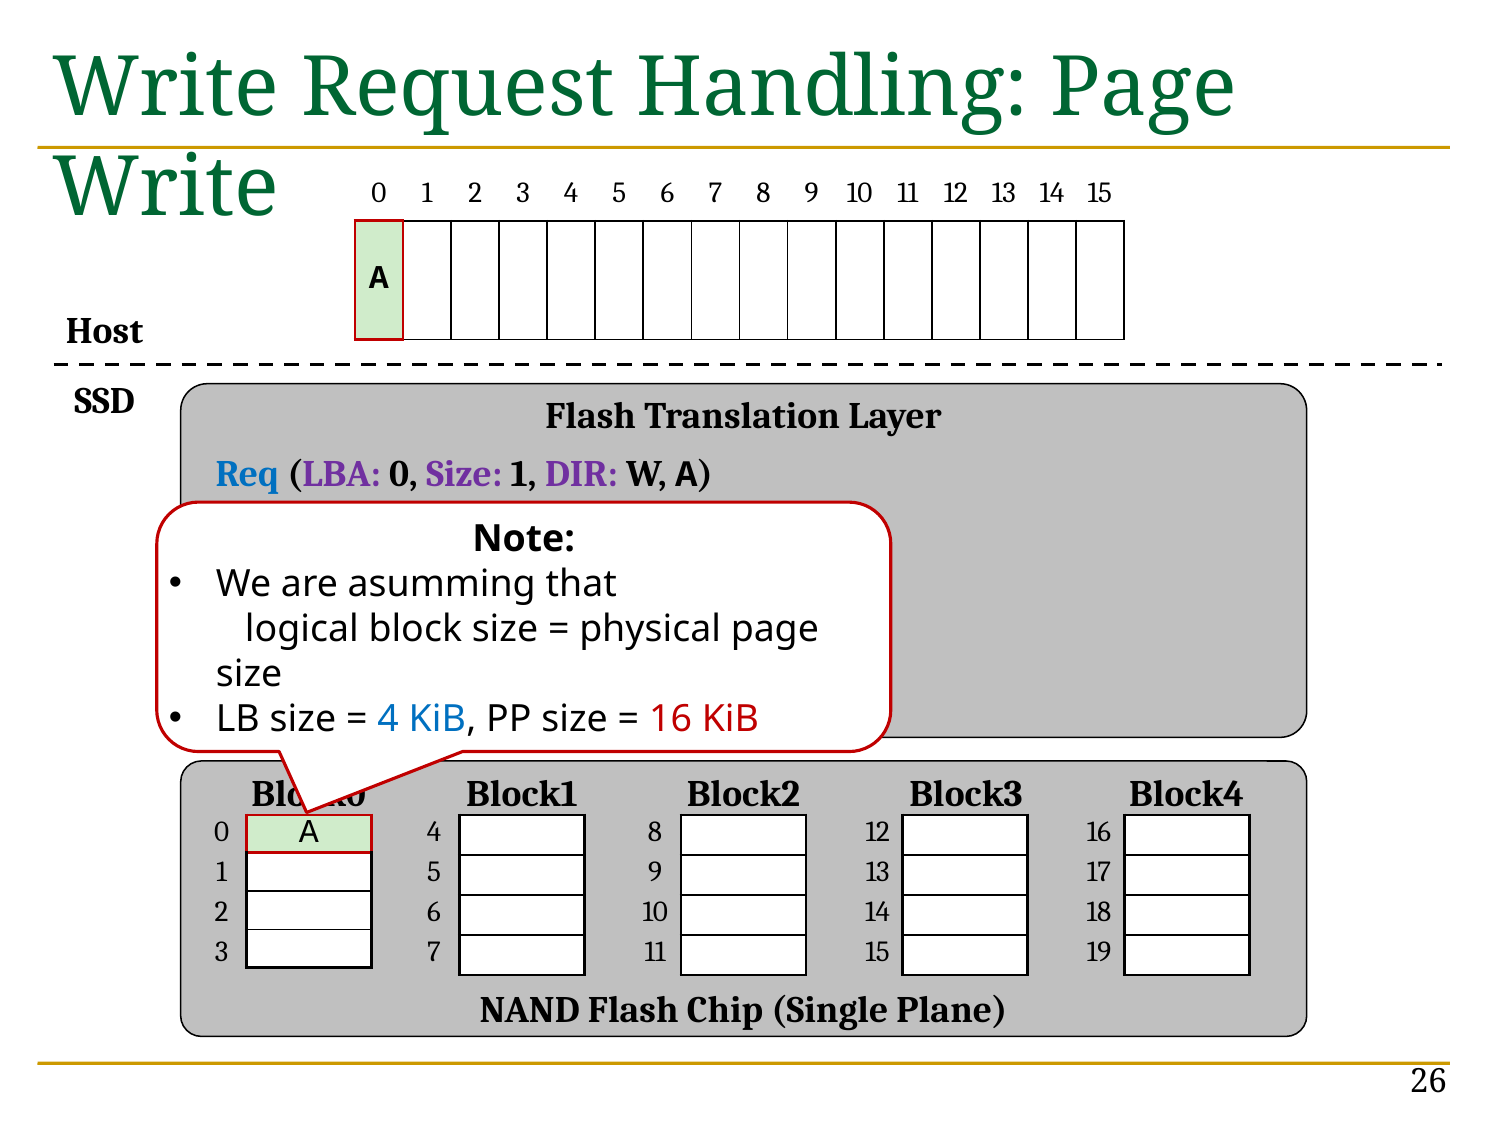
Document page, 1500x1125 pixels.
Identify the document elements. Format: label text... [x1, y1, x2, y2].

table_header 11 [884, 165, 932, 220]
table_header 9 [788, 165, 836, 220]
table_cell [682, 936, 805, 974]
text_box Block2 [672, 761, 816, 822]
table_cell 10 [631, 895, 679, 935]
table_cell [904, 896, 1026, 934]
table_cell [1126, 896, 1248, 934]
table_cell 3 [197, 935, 246, 975]
table_cell [740, 222, 787, 339]
table_header 2 [451, 165, 499, 220]
text_box Note: We are asumming that logical block size = physical page size LB size = 4 KiB, PP size = 16 KiB [156, 502, 891, 813]
table_cell 7 [410, 935, 458, 975]
table_cell [596, 222, 642, 339]
table_cell 5 [410, 855, 458, 895]
table_header [682, 822, 805, 854]
table_cell [682, 856, 805, 894]
table_cell A [356, 222, 402, 338]
text_box Block3 [894, 761, 1038, 822]
table_cell [500, 222, 546, 339]
slide_number 26 [1111, 1036, 1462, 1112]
text_box NAND Flash Chip (Single Plane) [180, 760, 1307, 1037]
table_cell [981, 222, 1027, 339]
table_header 1 [403, 165, 451, 220]
table_header 3 [499, 165, 547, 220]
table_cell 17 [1075, 855, 1123, 895]
table_cell 19 [1075, 935, 1123, 975]
table_cell 18 [1075, 895, 1123, 935]
table_cell [461, 856, 583, 894]
table_cell [1126, 936, 1248, 974]
table_cell [904, 936, 1026, 974]
table_cell 1 [197, 855, 246, 895]
table_cell [904, 856, 1026, 894]
table_cell [682, 896, 805, 934]
table_cell [248, 930, 370, 966]
table_cell [248, 854, 370, 890]
table_cell [404, 222, 450, 339]
table_cell 15 [853, 935, 902, 975]
table_header 0 [197, 815, 246, 855]
table_header 7 [691, 165, 739, 220]
table_header 4 [547, 165, 595, 220]
table_cell [788, 222, 835, 339]
table_header 12 [932, 165, 980, 220]
text_box Flash Translation Layer [180, 383, 1307, 738]
table_header 14 [1028, 165, 1076, 220]
table_cell [1029, 222, 1075, 339]
table_cell 13 [853, 855, 902, 895]
table_header 0 [355, 165, 403, 219]
table_cell 11 [631, 935, 679, 975]
table_cell [933, 222, 979, 339]
table_cell [644, 222, 691, 339]
table_header 6 [643, 165, 691, 220]
table_header 4 [410, 815, 458, 855]
table_cell 9 [631, 855, 679, 895]
table_cell [461, 896, 583, 934]
table_cell [1126, 856, 1248, 894]
text_box Host [51, 298, 159, 358]
table_header [1126, 822, 1248, 854]
table_cell 6 [410, 895, 458, 935]
table_header 10 [836, 165, 884, 220]
table_cell [548, 222, 594, 339]
table_header 16 [1075, 815, 1123, 855]
table_cell [248, 892, 370, 929]
table_header [461, 822, 583, 854]
table_cell [452, 222, 498, 339]
table_header 8 [631, 815, 679, 855]
table_cell [1077, 222, 1123, 339]
table_header 12 [853, 815, 902, 855]
table_header 15 [1076, 165, 1124, 220]
text_box Req (LBA: 0, Size: 1, DIR: W, A) [188, 442, 740, 502]
table_header 5 [595, 165, 643, 220]
text_box Block1 [451, 761, 593, 822]
table_cell 2 [197, 895, 246, 935]
table_cell [837, 222, 883, 339]
title Write Request Handling: Page Write [37, 24, 1450, 200]
table_cell 14 [853, 895, 902, 935]
text_box Block4 [1114, 761, 1260, 822]
table_cell [461, 936, 583, 974]
text_box SSD [59, 373, 150, 428]
table_cell [885, 222, 931, 339]
table_header 8 [739, 165, 788, 220]
table_cell [692, 222, 739, 339]
table_header 13 [980, 165, 1028, 220]
table_header A [248, 822, 370, 851]
table_header [904, 822, 1026, 854]
text_box Block0 [236, 761, 381, 822]
